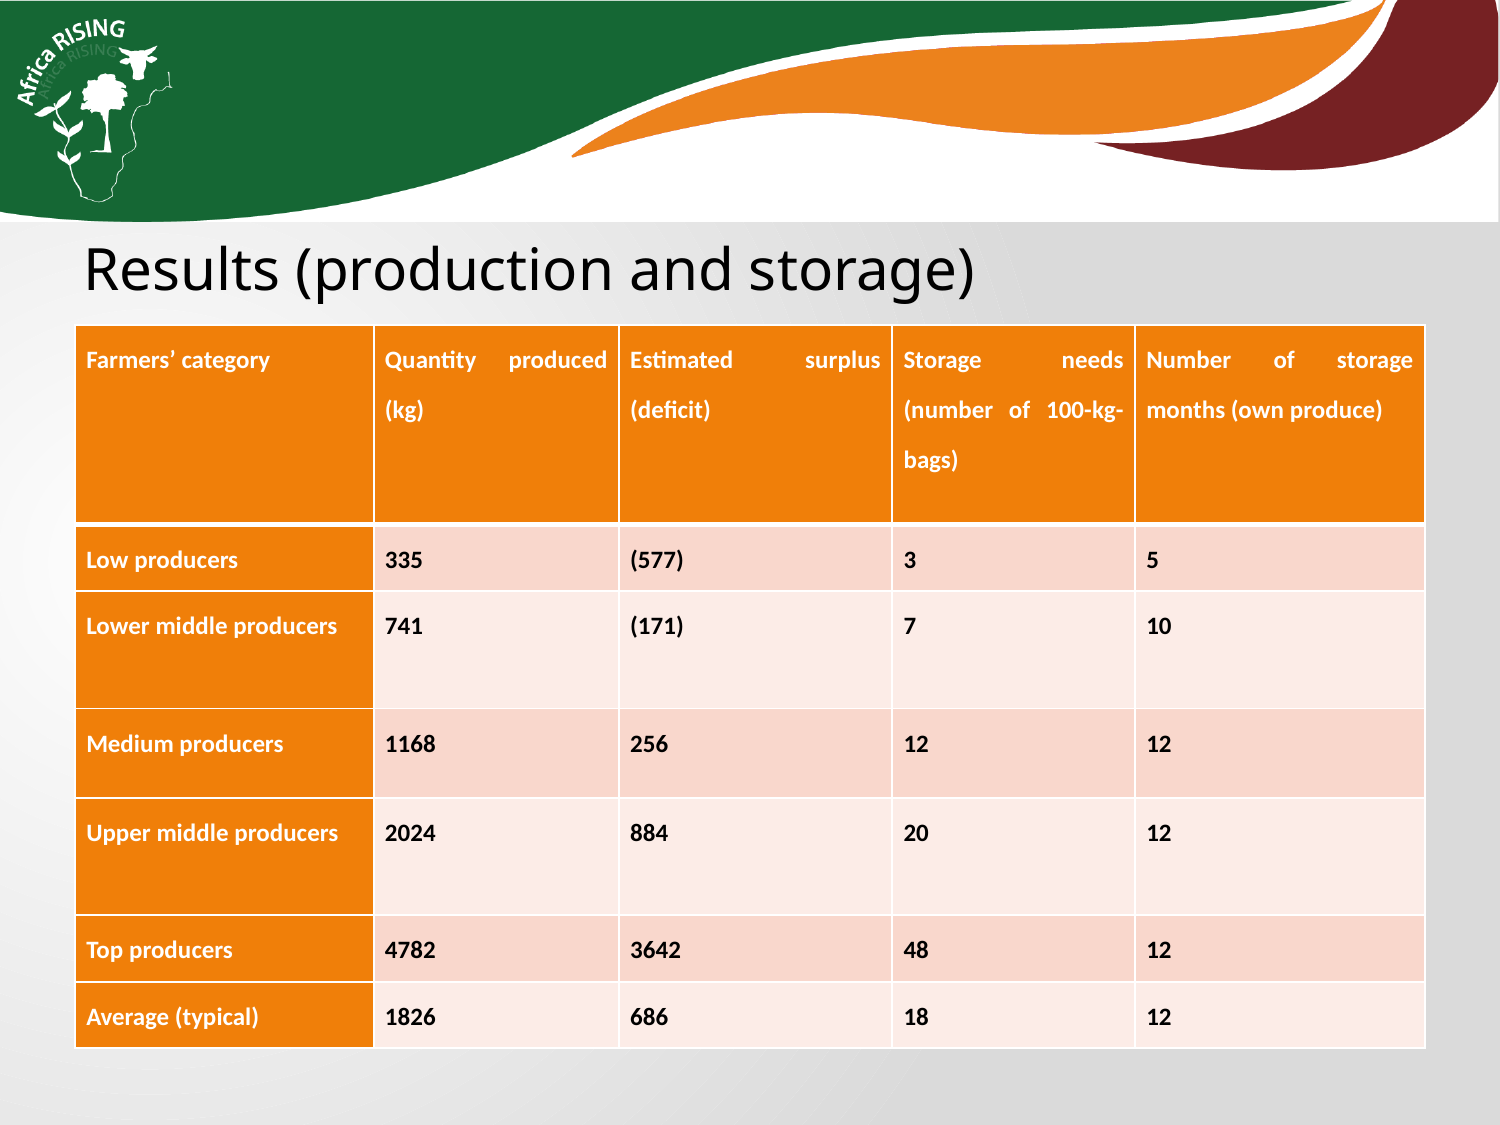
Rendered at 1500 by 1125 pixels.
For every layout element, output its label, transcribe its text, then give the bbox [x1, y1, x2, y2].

table_cell (577) [620, 527, 891, 590]
table_cell Top producers [76, 916, 373, 981]
table_cell 10 [1136, 592, 1424, 708]
table_cell 884 [620, 799, 891, 914]
table_cell Low producers [76, 527, 373, 590]
table_cell 48 [893, 916, 1134, 981]
table_cell 4782 [375, 916, 618, 981]
table_cell 3642 [620, 916, 891, 981]
table_cell 256 [620, 709, 891, 797]
table_cell 2024 [375, 799, 618, 914]
table_cell 5 [1136, 527, 1424, 590]
table_cell (171) [620, 592, 891, 708]
table_cell 686 [620, 983, 891, 1047]
table_cell 1168 [375, 709, 618, 797]
table_header Storage needs (number of 100-kg-bags) [893, 326, 1134, 522]
table_cell 12 [893, 709, 1134, 797]
table_cell 3 [893, 527, 1134, 590]
table_header Quantity produced (kg) [375, 326, 618, 522]
table_cell Lower middle producers [76, 592, 373, 708]
picture [0, 0, 1499, 222]
table_header Estimated surplus (deficit) [620, 326, 891, 522]
table_cell 12 [1136, 916, 1424, 981]
table_header Number of storage months (own produce) [1136, 326, 1424, 522]
table_cell 7 [893, 592, 1134, 708]
table_cell 335 [375, 527, 618, 590]
table_cell Medium producers [76, 709, 373, 797]
table_cell 18 [893, 983, 1134, 1047]
table_cell 741 [375, 592, 618, 708]
table_cell 12 [1136, 709, 1424, 797]
table_cell 20 [893, 799, 1134, 914]
table_cell 12 [1136, 983, 1424, 1047]
list Results (production and storage) [50, 224, 1475, 1100]
table_cell Upper middle producers [76, 799, 373, 914]
table_cell 1826 [375, 983, 618, 1047]
table_cell Average (typical) [76, 983, 373, 1047]
table_cell 12 [1136, 799, 1424, 914]
table_header Farmers’ category [76, 326, 373, 522]
